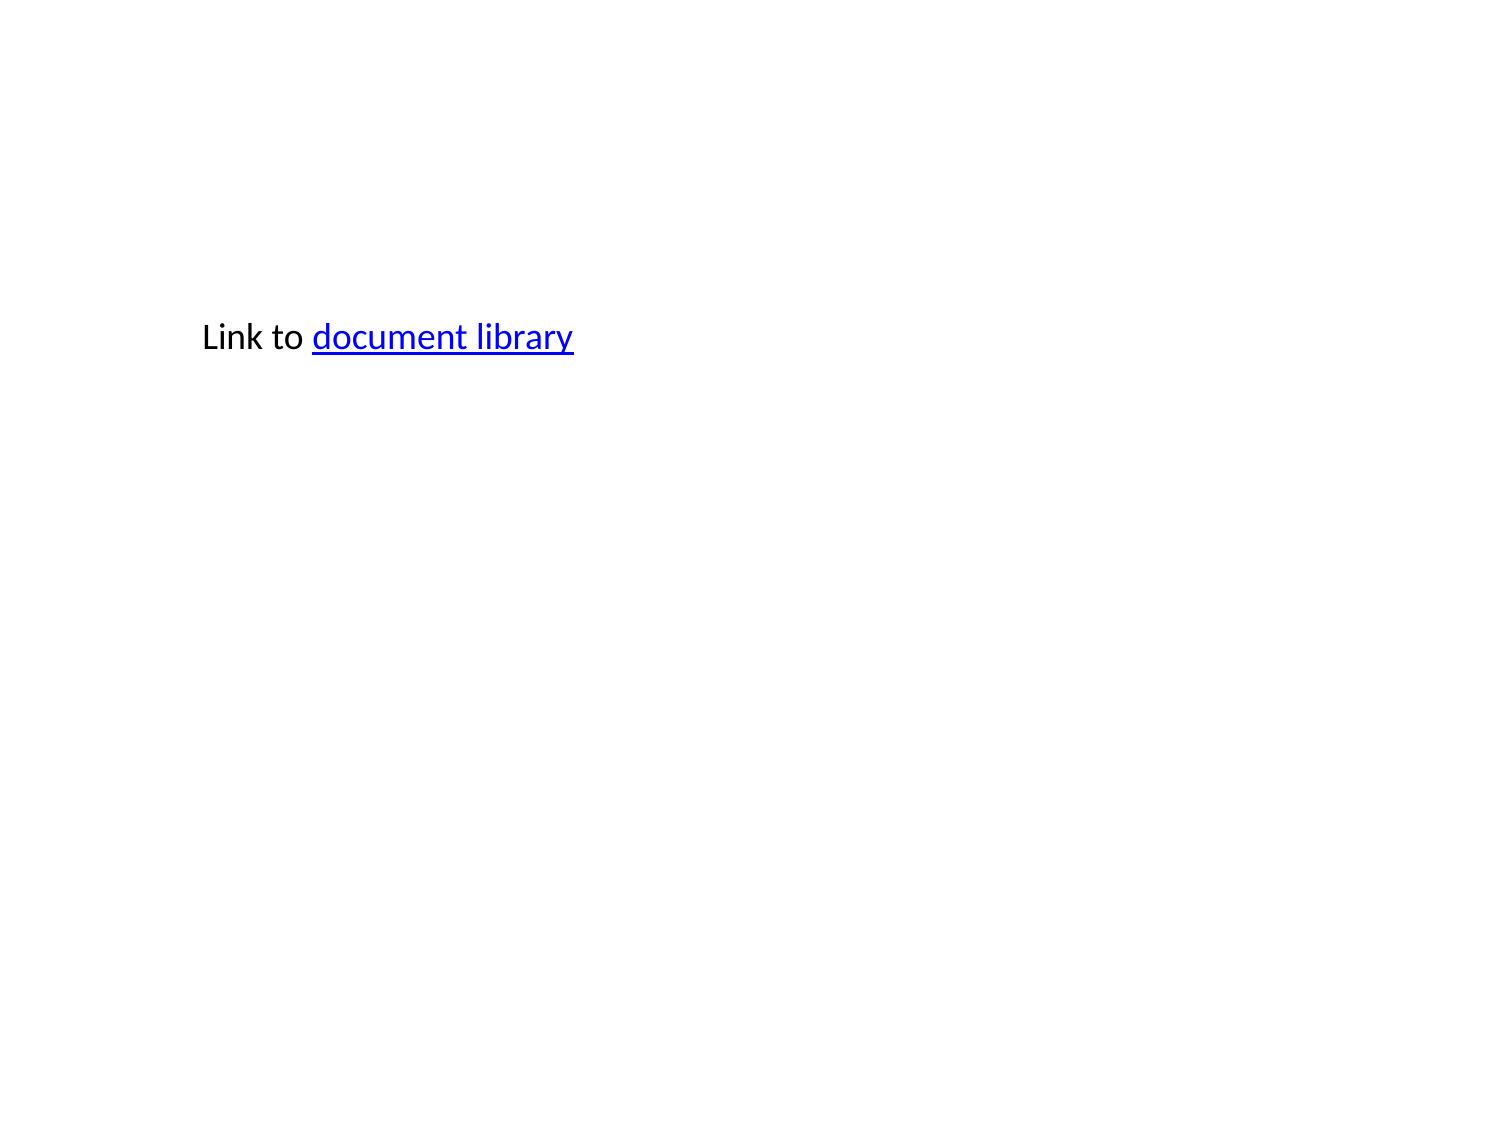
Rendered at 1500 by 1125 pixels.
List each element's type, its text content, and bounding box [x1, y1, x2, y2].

text_box Link to document library [187, 304, 1418, 365]
